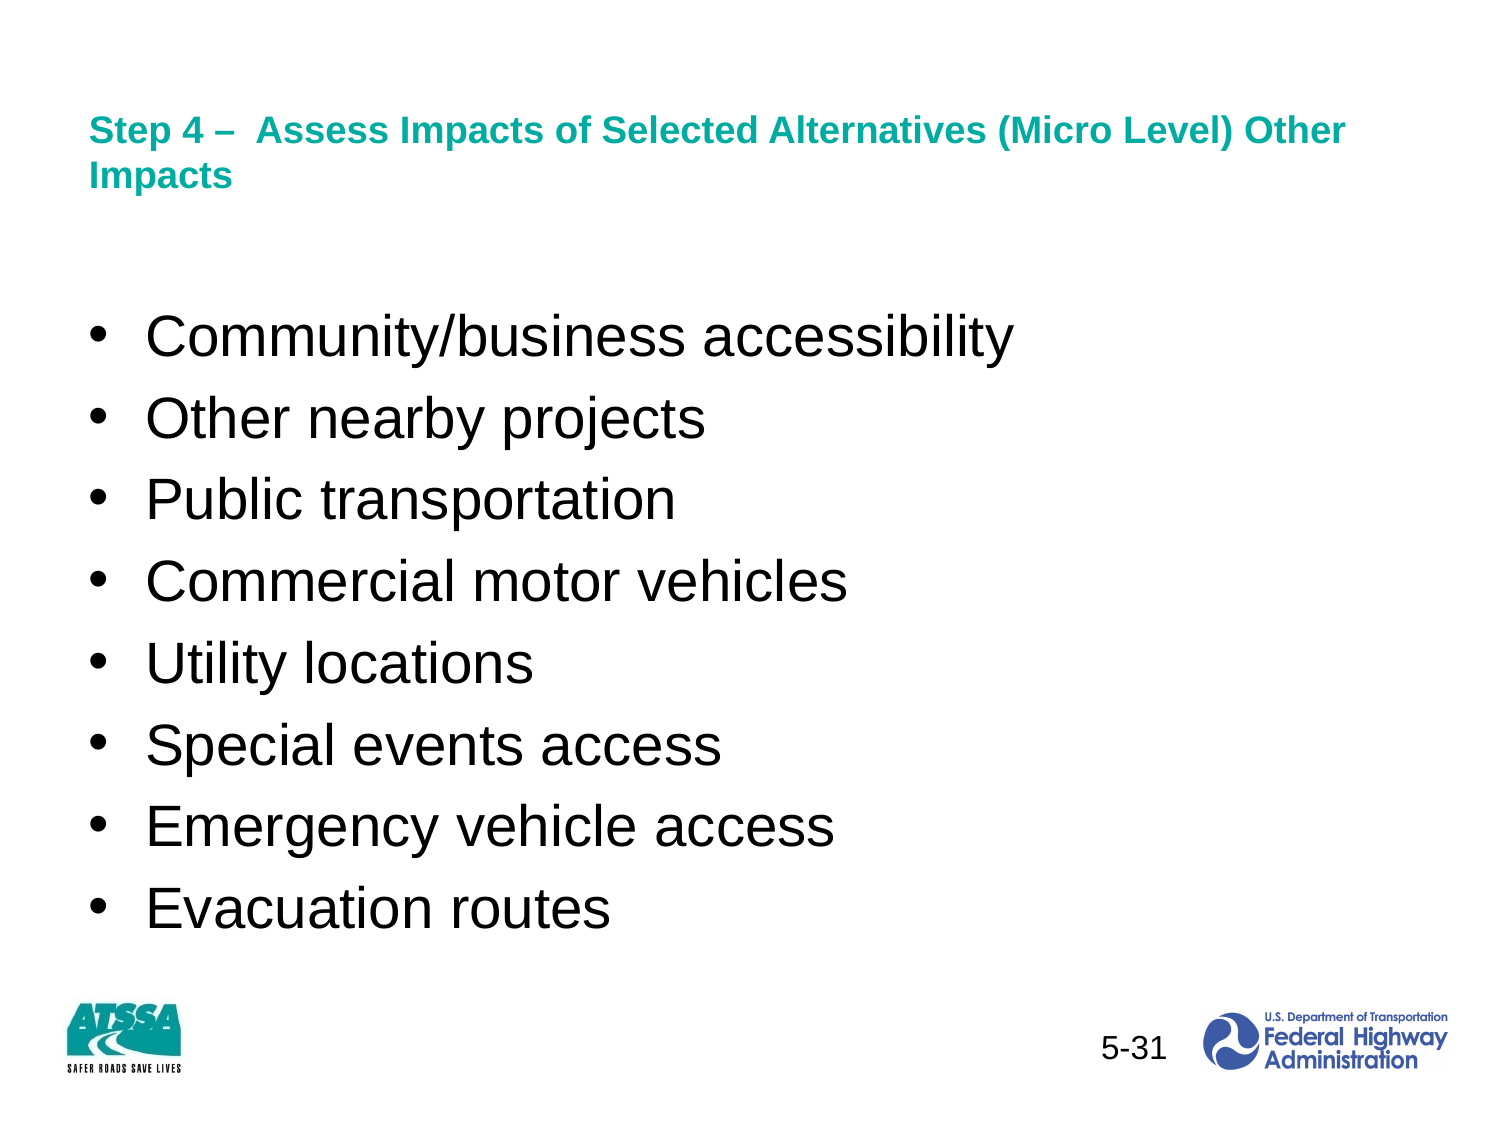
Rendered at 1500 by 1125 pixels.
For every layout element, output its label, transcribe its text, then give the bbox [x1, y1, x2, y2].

picture [1200, 1029, 1450, 1072]
list Community/business accessibility Other nearby projects Public transportation Commercial motor vehicles Utility locations Special events access Emergency vehicle access Evacuation routes [73, 290, 1474, 1029]
title Step 4 – Assess Impacts of Selected Alternatives (Micro Level) Other Impacts [73, 96, 1424, 205]
picture [63, 997, 185, 1077]
